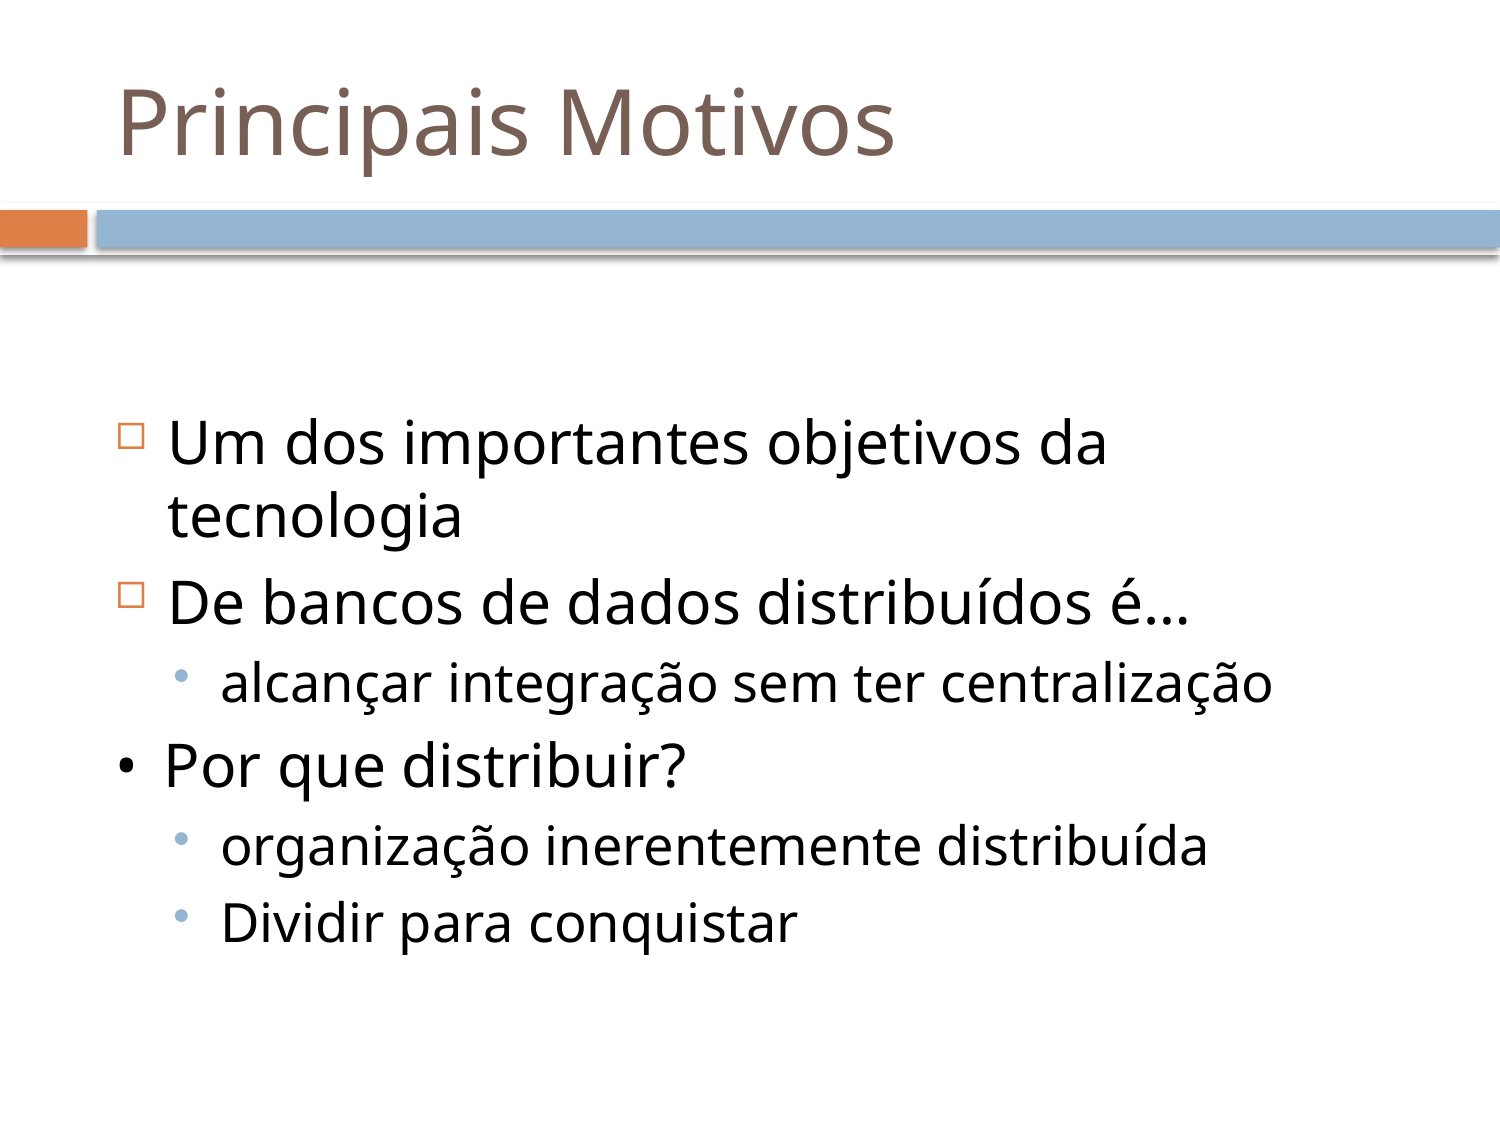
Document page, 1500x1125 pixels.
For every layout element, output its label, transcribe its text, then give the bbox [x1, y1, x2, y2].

title Principais Motivos [100, 37, 1438, 200]
list Um dos importantes objetivos da tecnologia De bancos de dados distribuídos é… alcançar integração sem ter centralização • Por que distribuir? organização inerentemente distribuída Dividir para conquistar [100, 397, 1438, 1000]
